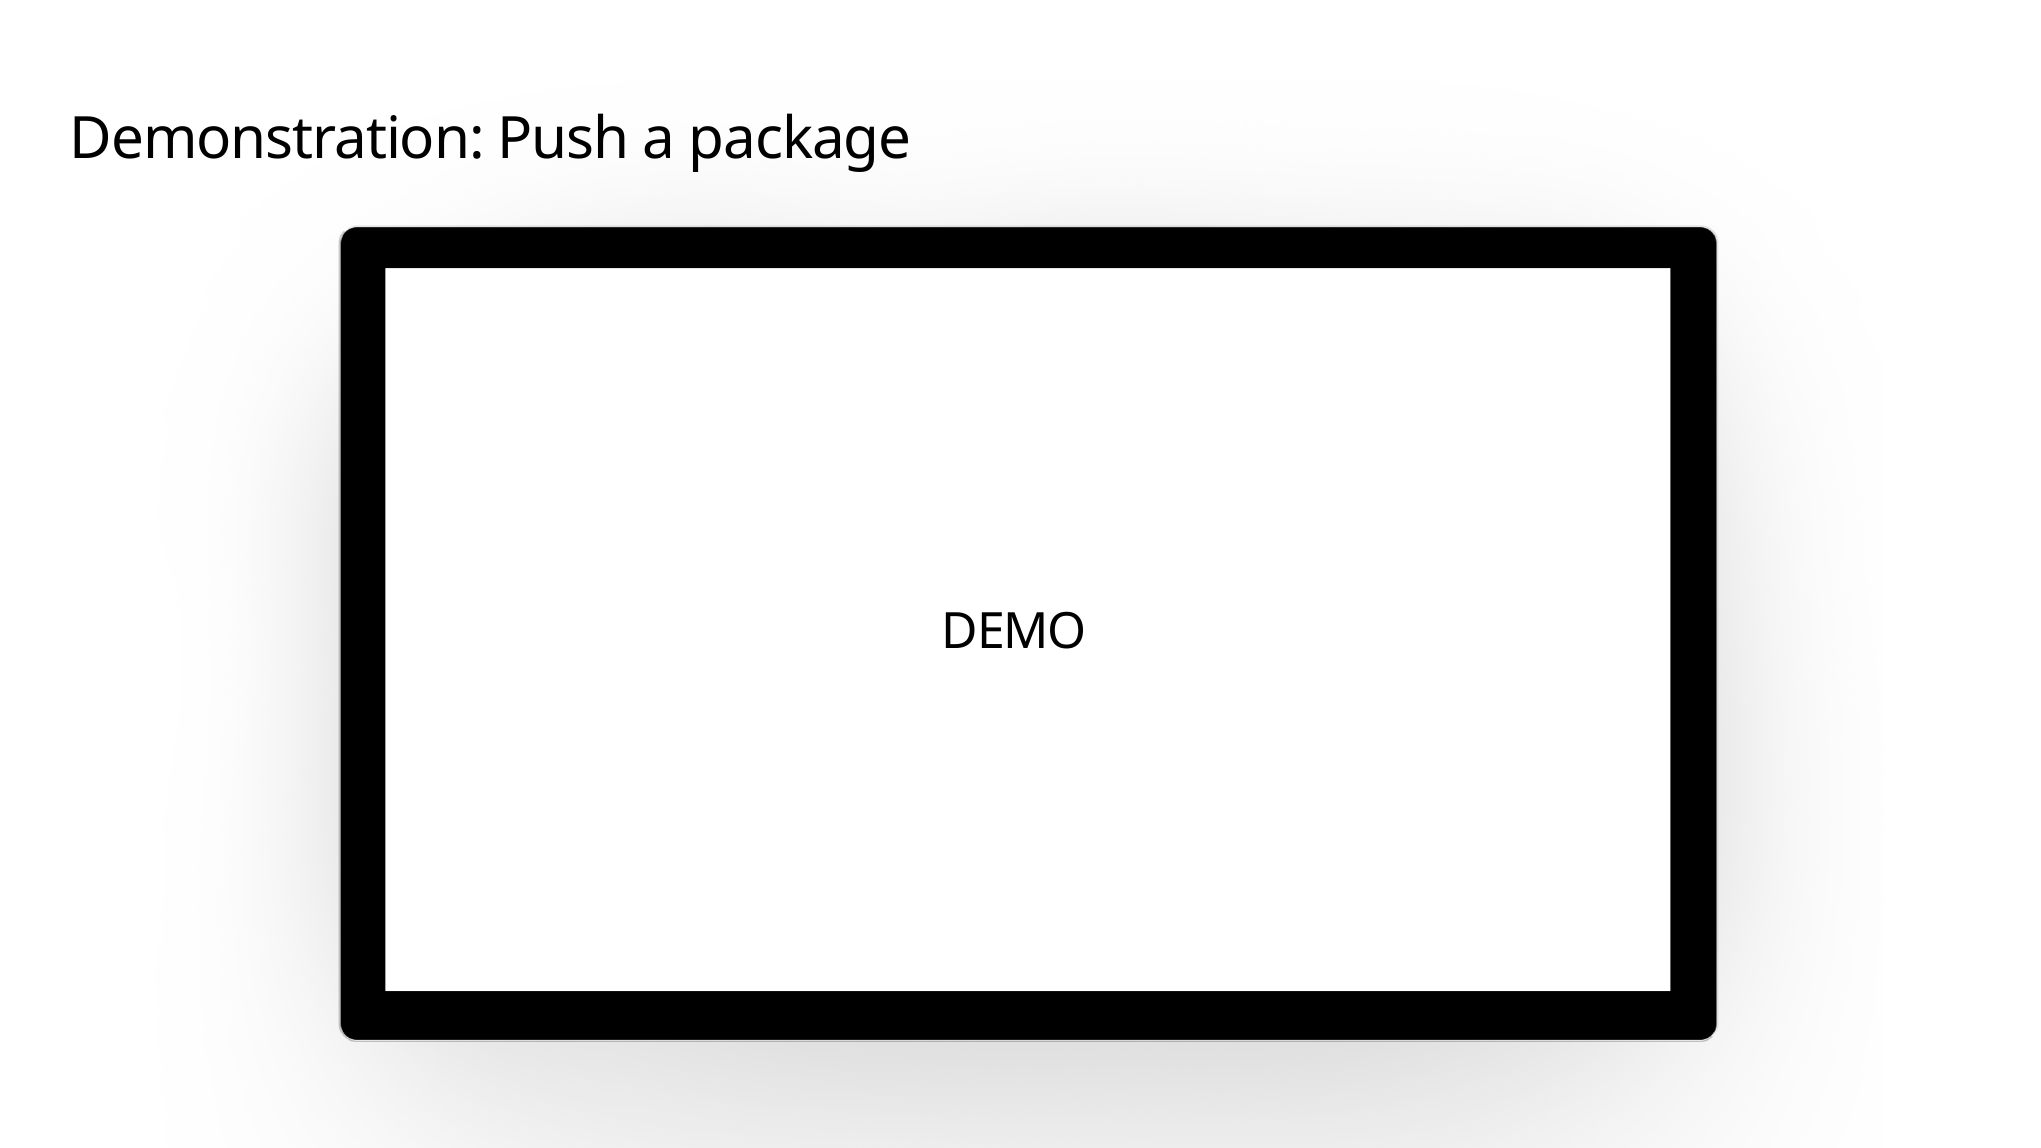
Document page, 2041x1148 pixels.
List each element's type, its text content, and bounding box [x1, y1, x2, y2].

title Demonstration: Push a package [70, 103, 1969, 172]
list DEMO [383, 583, 1669, 675]
picture [64, 81, 1884, 1148]
